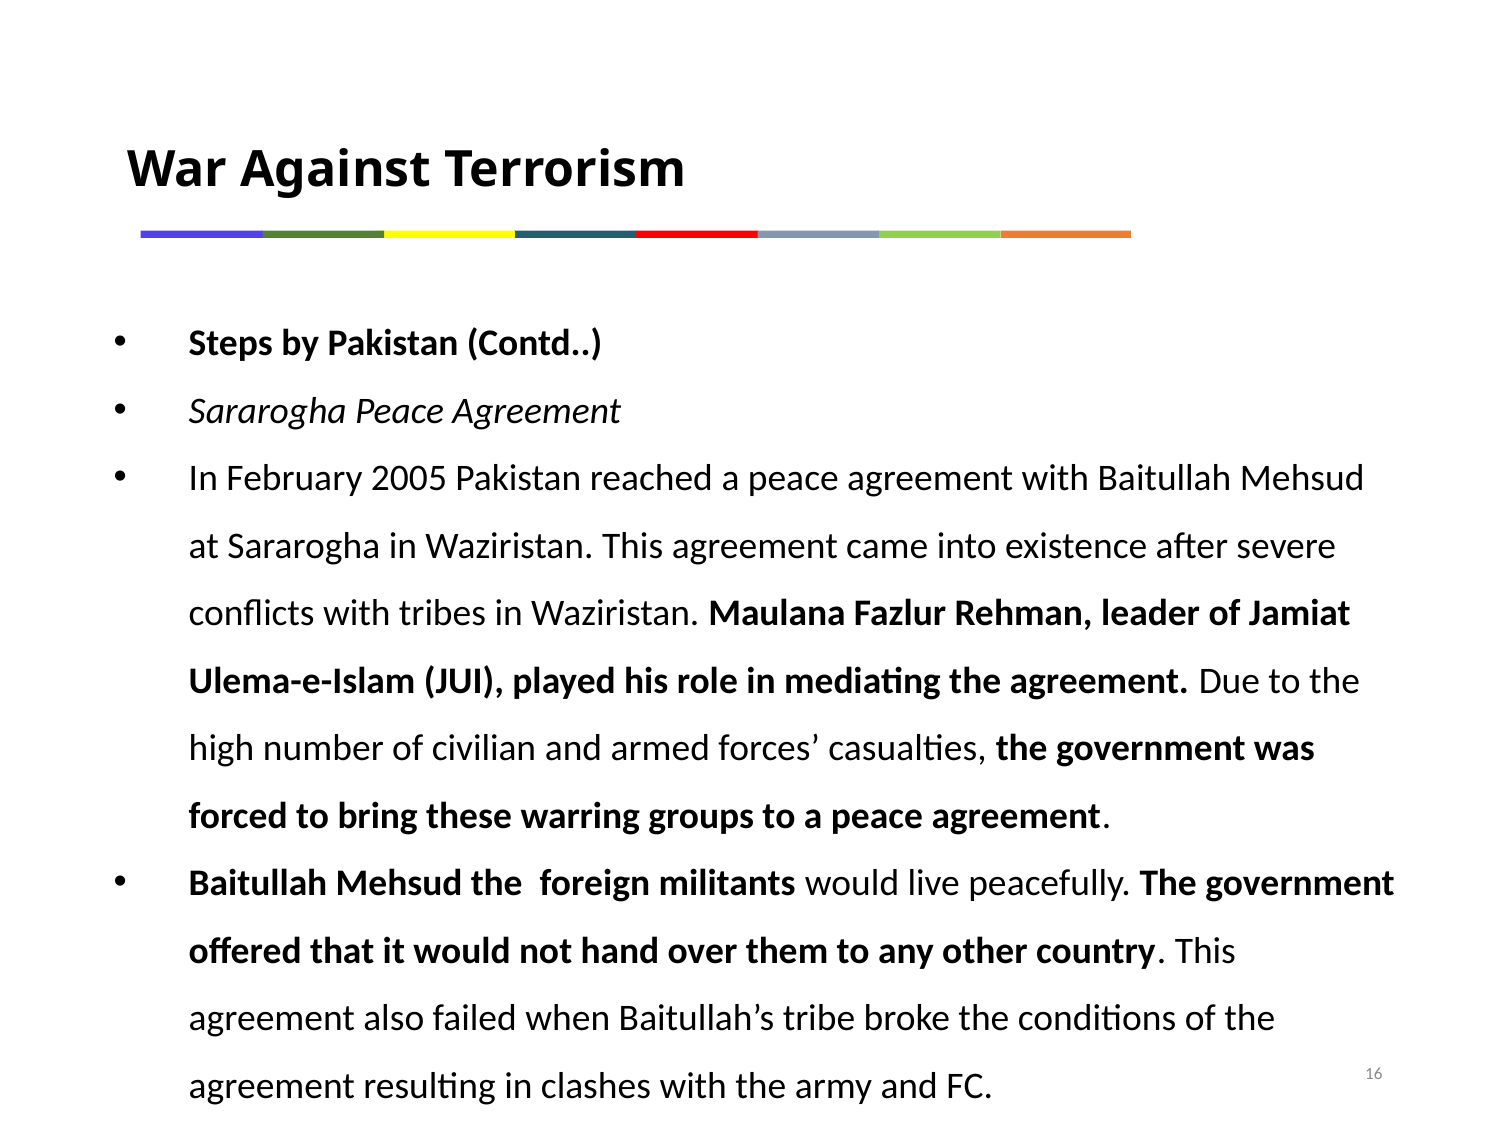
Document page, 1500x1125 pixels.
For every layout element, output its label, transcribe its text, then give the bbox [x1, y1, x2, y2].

slide_number 16 [1060, 1042, 1398, 1103]
text_box War Against Terrorism [112, 120, 1500, 276]
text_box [140, 230, 1131, 239]
text_box Steps by Pakistan (Contd..) Sararogha Peace Agreement In February 2005 Pakistan reached a peace agreement with Baitullah Mehsud at Sararogha in Waziristan. This agreement came into existence after severe conflicts with tribes in Waziristan. Maulana Fazlur Rehman, leader of Jamiat Ulema-e-Islam (JUI), played his role in mediating the agreement. Due to the high number of civilian and armed forces’ casualties, the government was forced to bring these warring groups to a peace agreement. Baitullah Mehsud the foreign militants would live peacefully. The government offered that it would not hand over them to any other country. This agreement also failed when Baitullah’s tribe broke the conditions of the agreement resulting in clashes with the army and FC. [98, 288, 1415, 1125]
